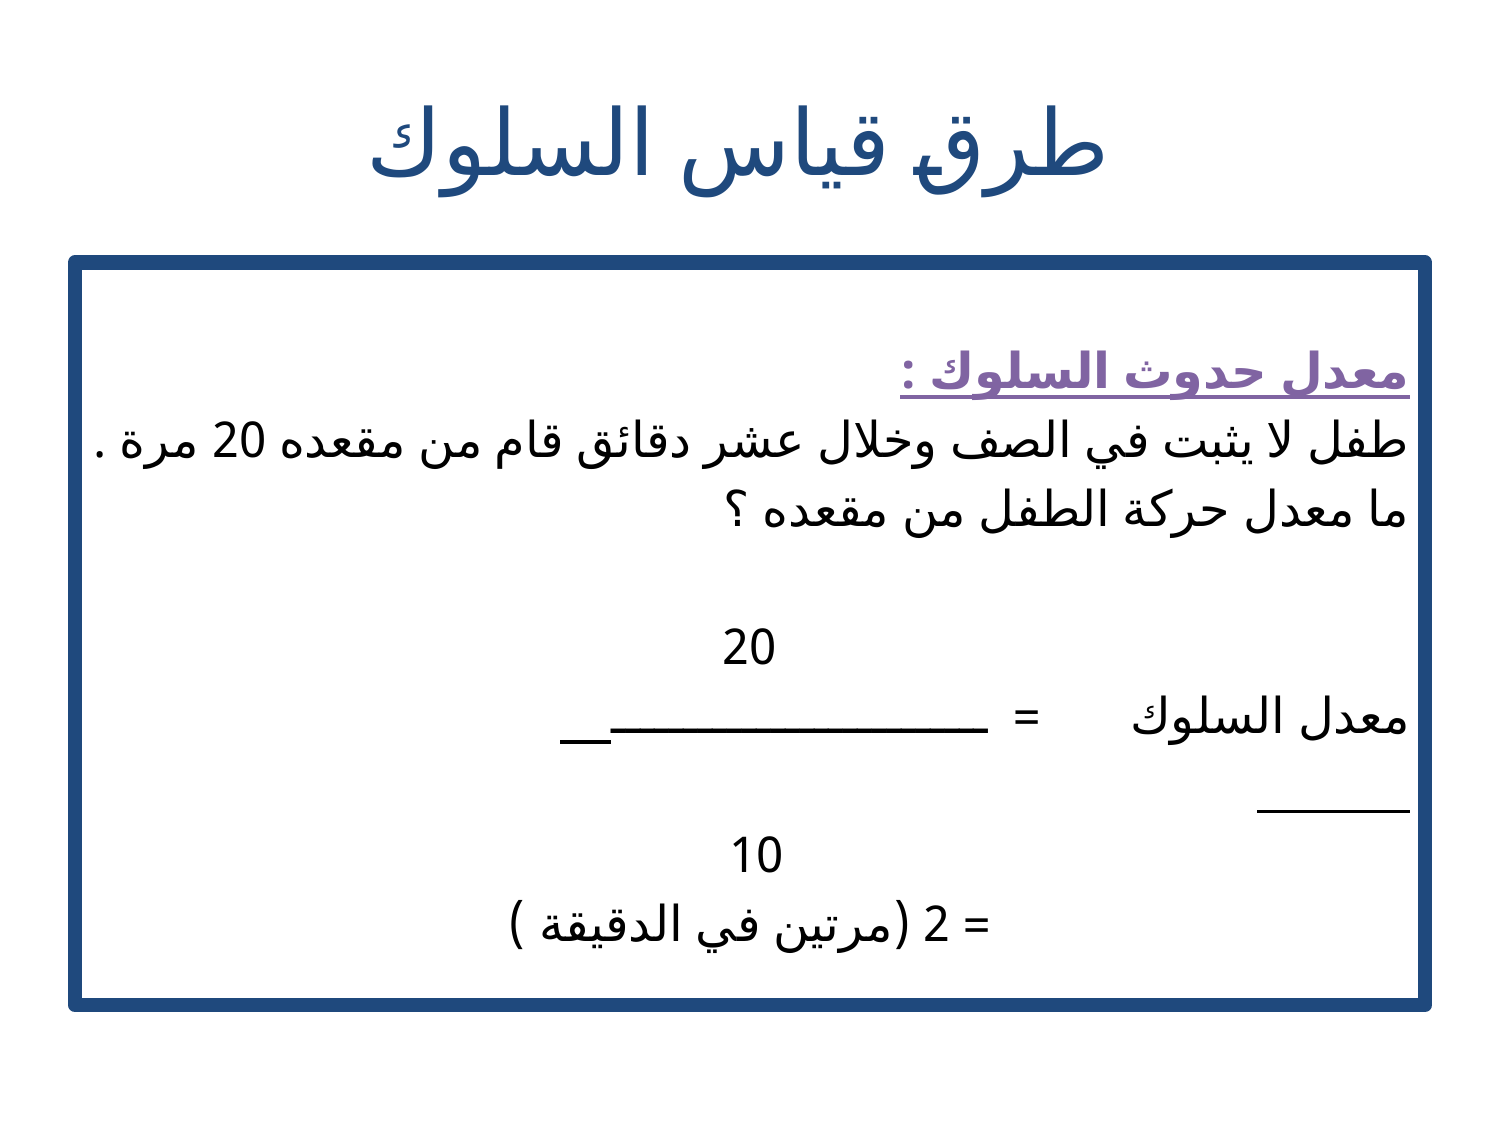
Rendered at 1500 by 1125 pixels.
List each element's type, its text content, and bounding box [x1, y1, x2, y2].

title طرق قياس السلوك [75, 45, 1425, 233]
list معدل حدوث السلوك : طفل لا يثبت في الصف وخلال عشر دقائق قام من مقعده 20 مرة . ما معدل حركة الطفل من مقعده ؟ 20 معدل السلوك = ــــــــــــــــــــــــــ 10 = 2 (مرتين في الدقيقة ) [75, 262, 1425, 1005]
